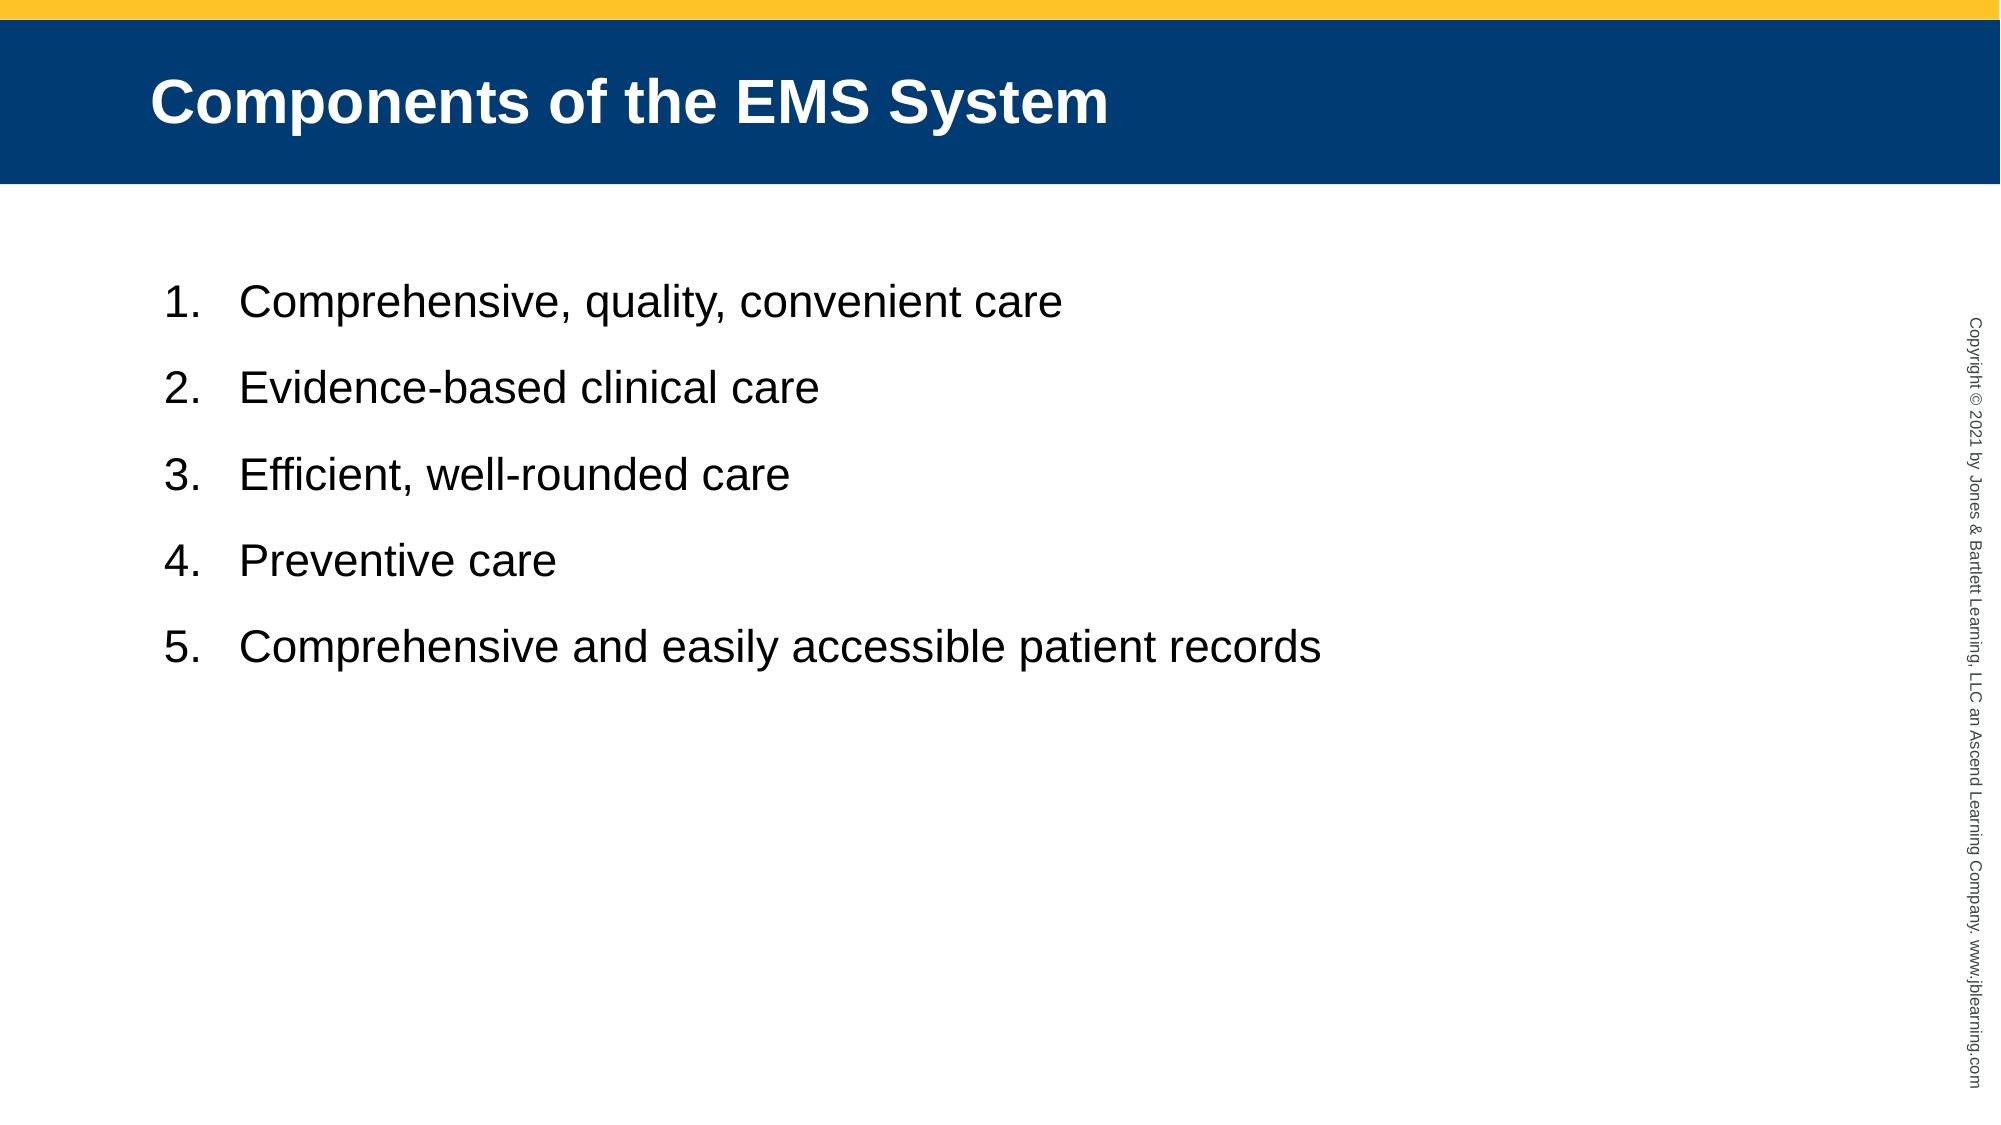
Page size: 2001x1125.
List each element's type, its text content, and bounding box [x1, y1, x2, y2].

title Components of the EMS System [0, 19, 2000, 185]
list Comprehensive, quality, convenient care Evidence-based clinical care Efficient, well-rounded care Preventive care Comprehensive and easily accessible patient records [148, 241, 1861, 896]
